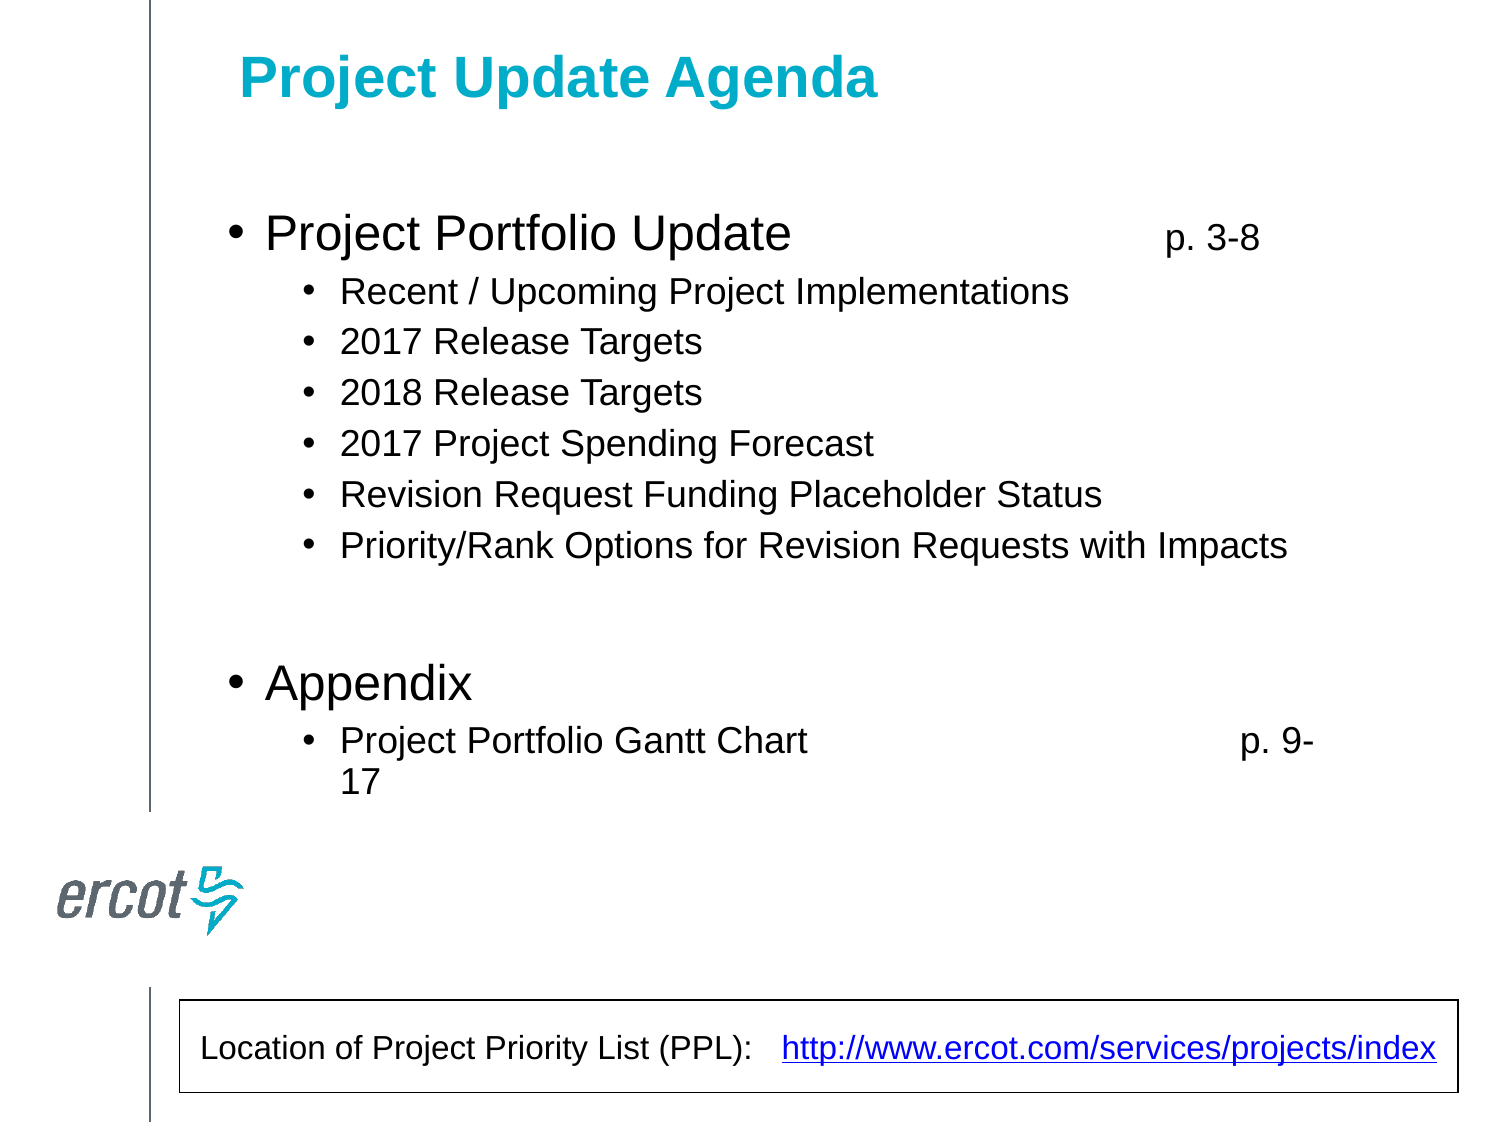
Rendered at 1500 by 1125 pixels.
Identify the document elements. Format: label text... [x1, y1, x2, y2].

text_box Location of Project Priority List (PPL): http://www.ercot.com/services/projects/index [179, 999, 1459, 1093]
picture [53, 862, 247, 938]
list Project Portfolio Update p. 3-8 Recent / Upcoming Project Implementations 2017 Release Targets 2018 Release Targets 2017 Project Spending Forecast Revision Request Funding Placeholder Status Priority/Rank Options for Revision Requests with Impacts Appendix Project Portfolio Gantt Chart p. 9-17 [212, 200, 1350, 838]
text_box Project Update Agenda [224, 39, 1063, 125]
